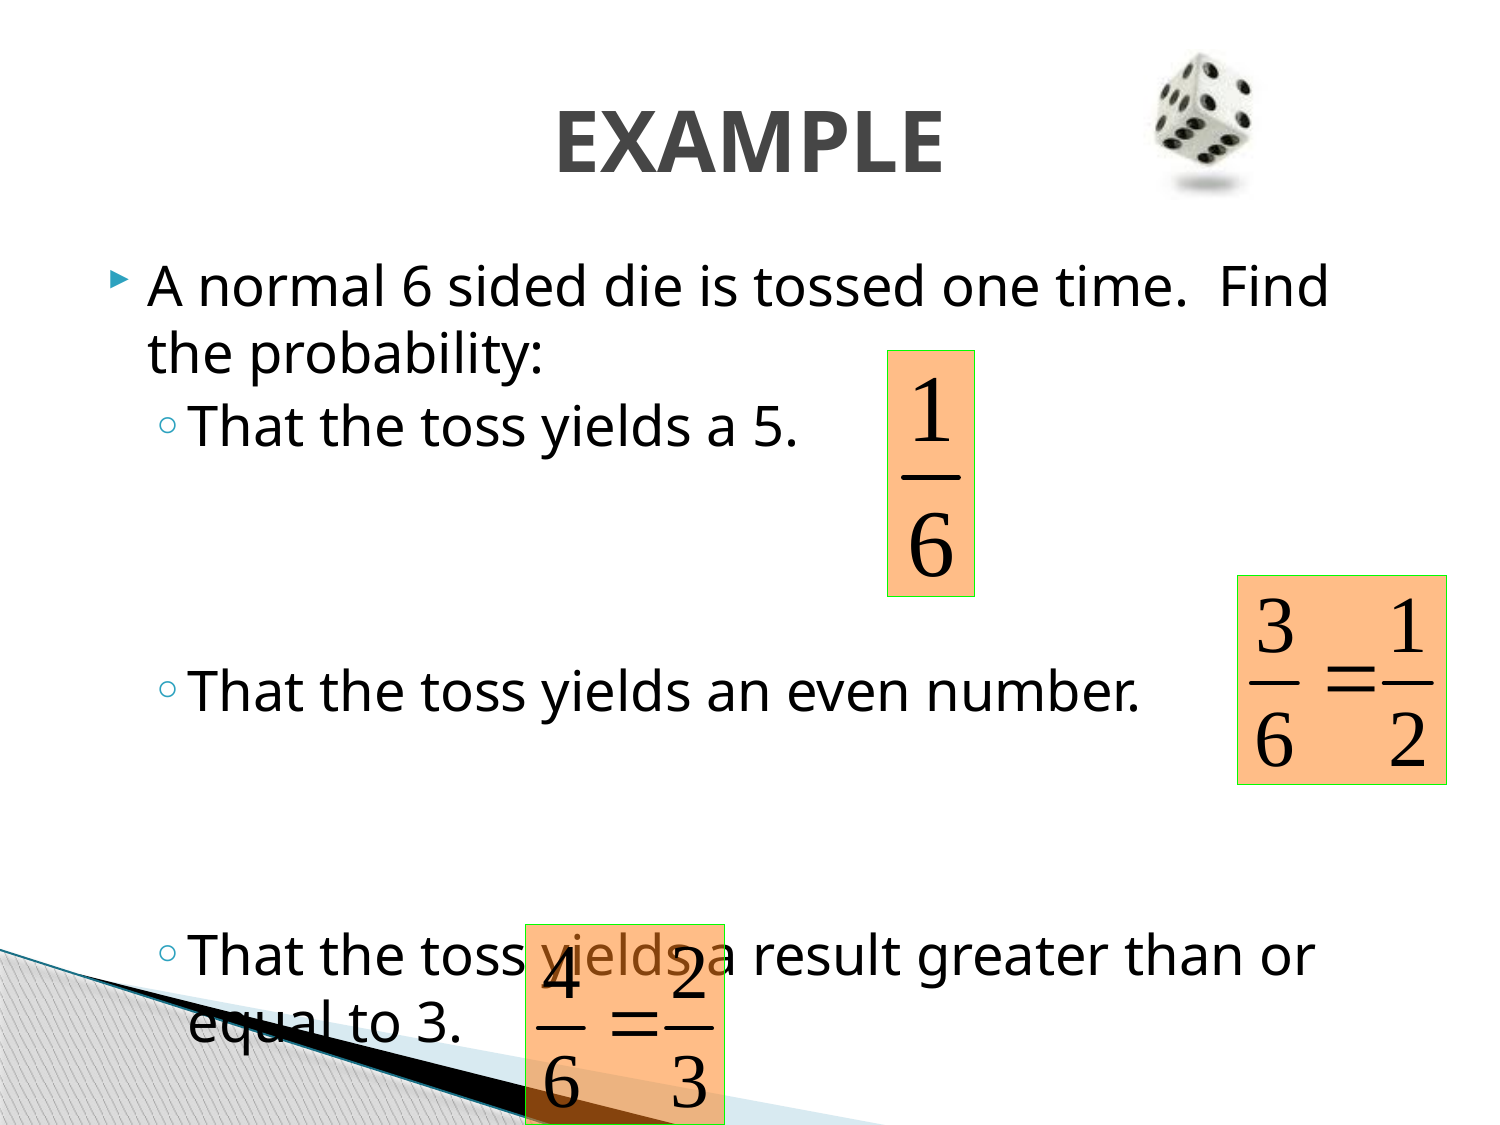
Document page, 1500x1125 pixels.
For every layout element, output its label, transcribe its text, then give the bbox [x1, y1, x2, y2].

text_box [887, 349, 976, 598]
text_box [524, 924, 726, 1125]
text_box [1237, 574, 1447, 785]
list A normal 6 sided die is tossed one time. Find the probability: That the toss yields a 5. That the toss yields an even number. That the toss yields a result greater than or equal to 3. [75, 243, 1438, 1063]
title EXAMPLE [75, 45, 1425, 233]
picture [1062, 49, 1350, 201]
